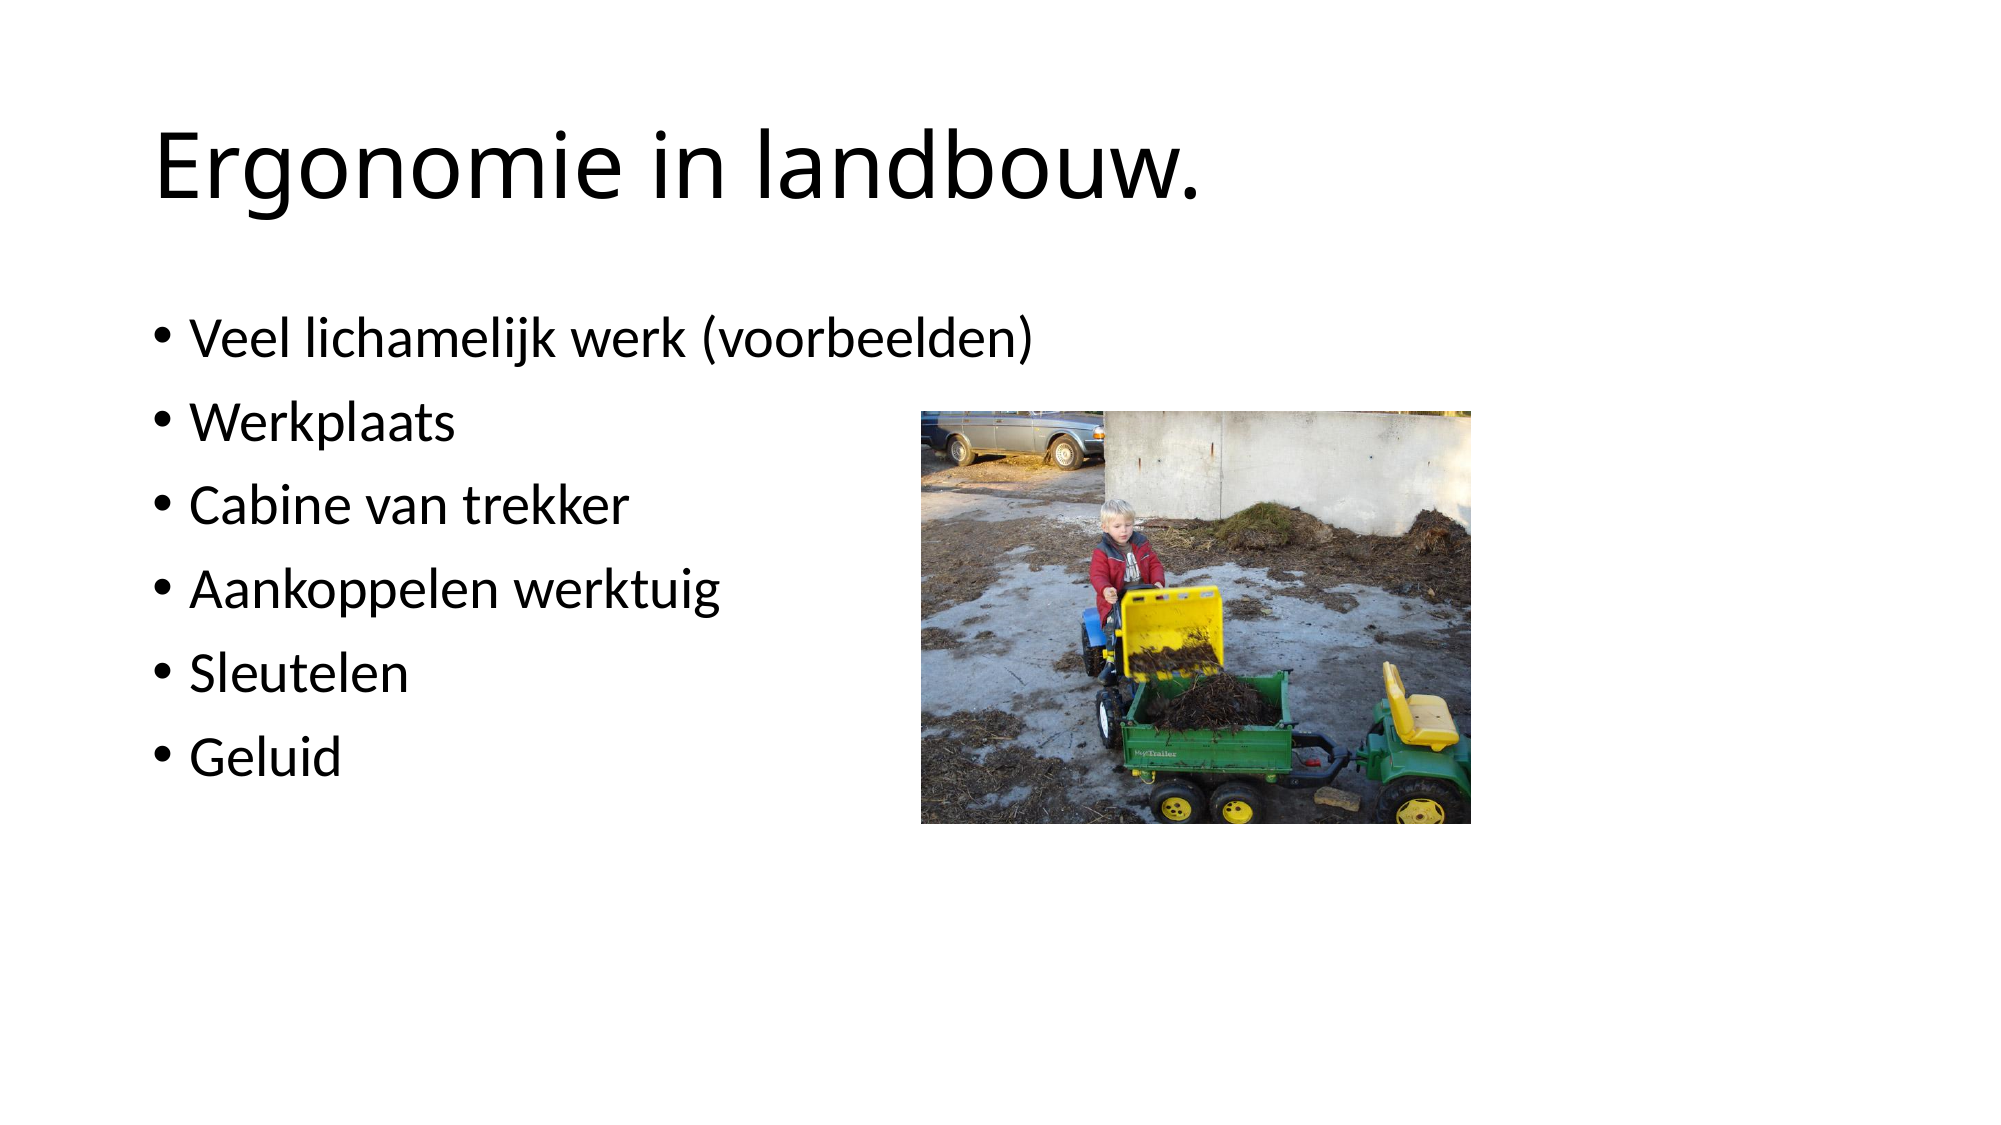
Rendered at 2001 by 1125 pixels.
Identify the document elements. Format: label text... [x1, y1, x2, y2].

picture [921, 411, 1471, 824]
title Ergonomie in landbouw. [137, 59, 1863, 278]
list Veel lichamelijk werk (voorbeelden) Werkplaats Cabine van trekker Aankoppelen werktuig Sleutelen Geluid [137, 299, 1863, 1014]
